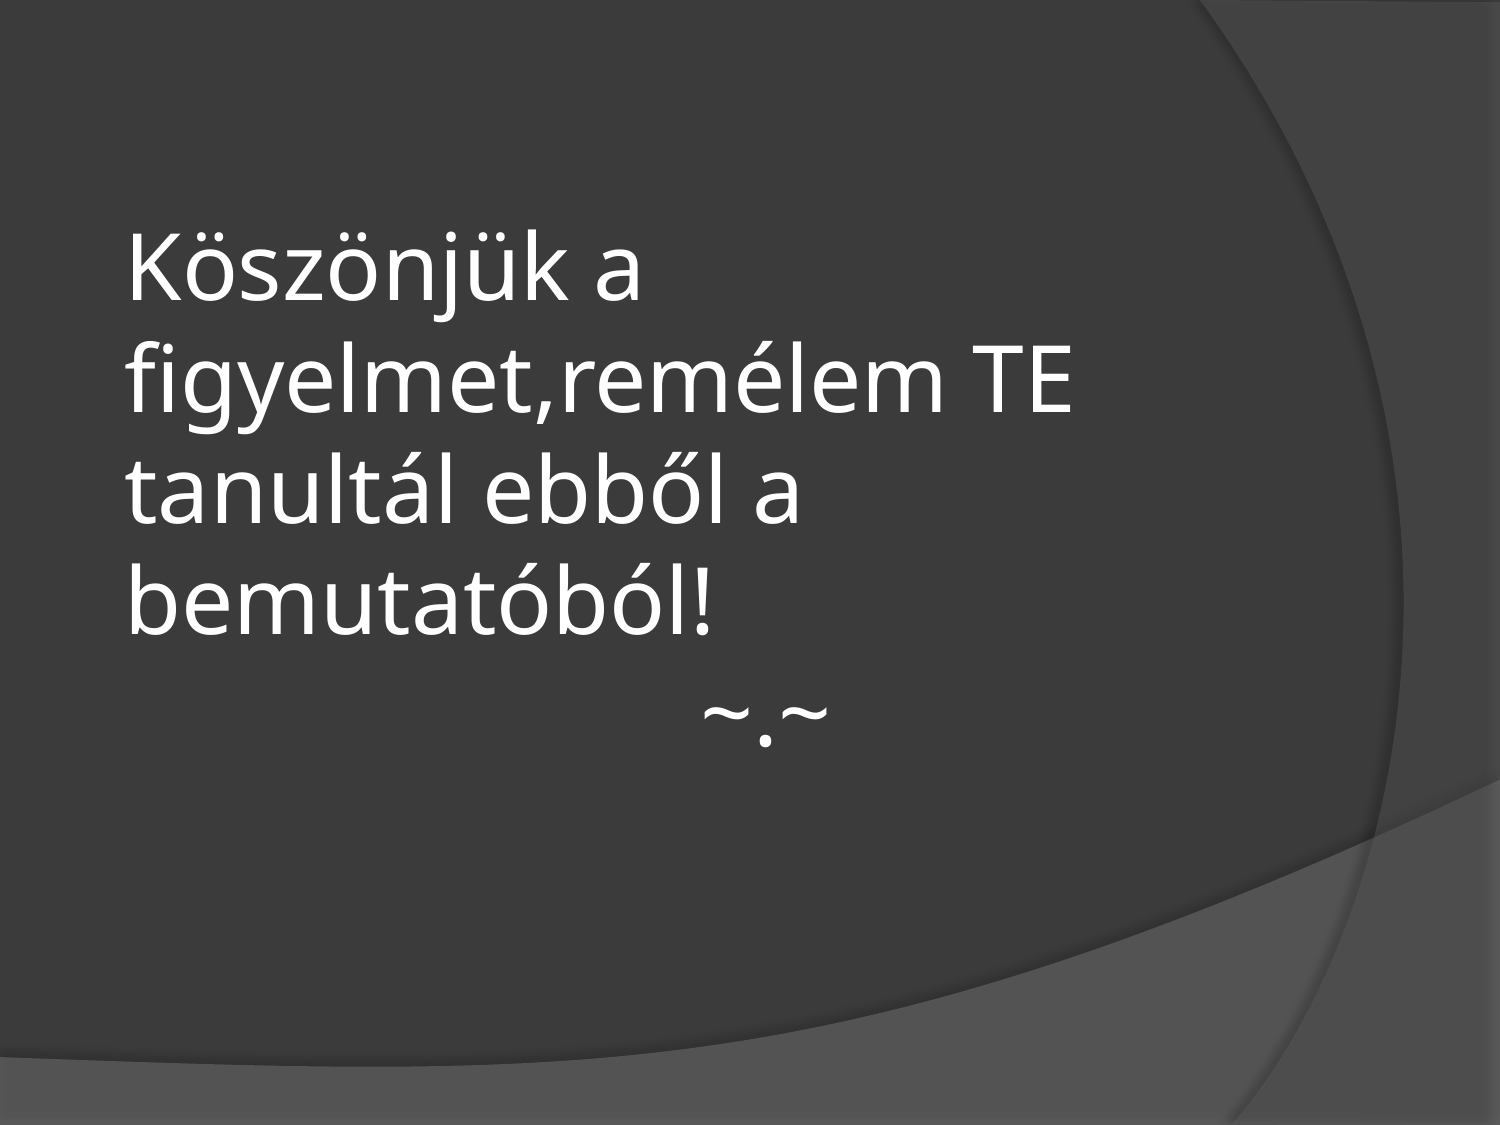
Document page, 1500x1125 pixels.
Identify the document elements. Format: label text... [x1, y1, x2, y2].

title Köszönjük a figyelmet,remélem TE tanultál ebből a bemutatóból! ~.~ [117, 199, 1343, 774]
